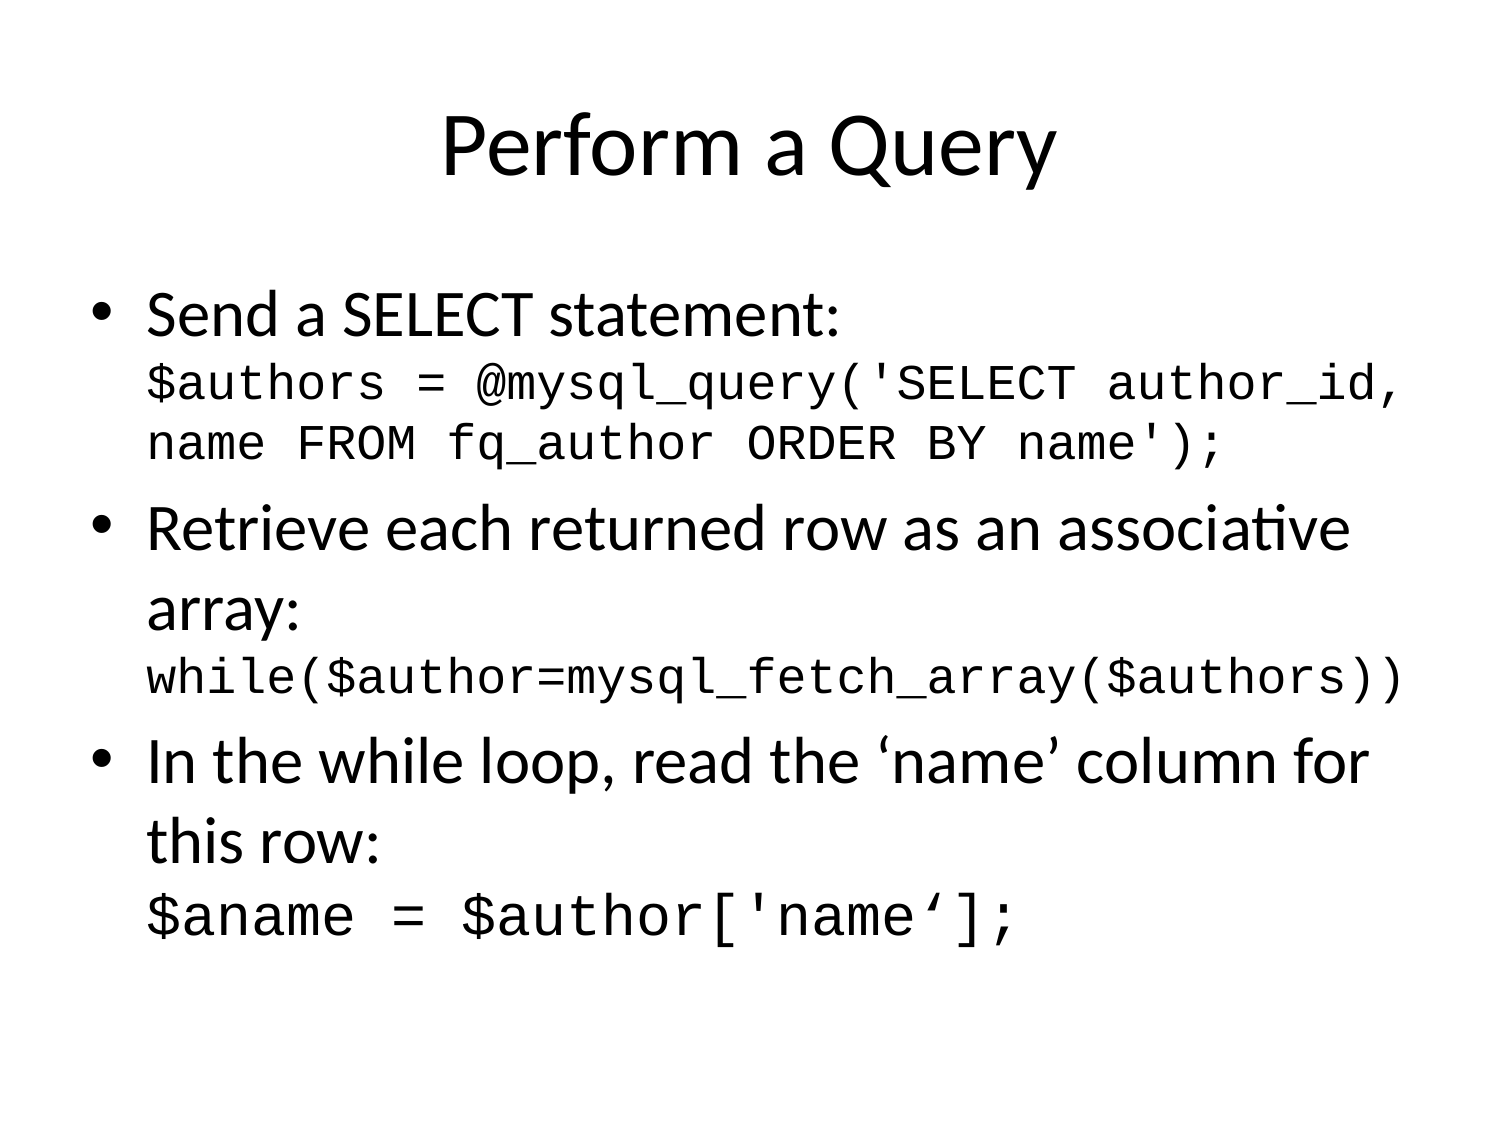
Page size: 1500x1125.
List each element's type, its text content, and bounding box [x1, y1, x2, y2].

list Send a SELECT statement: $authors = @mysql_query('SELECT author_id, name FROM fq_author ORDER BY name'); Retrieve each returned row as an associative array: while($author=mysql_fetch_array($authors)) In the while loop, read the ‘name’ column for this row: $aname = $author['name‘]; [75, 262, 1450, 1005]
title Perform a Query [75, 45, 1425, 233]
